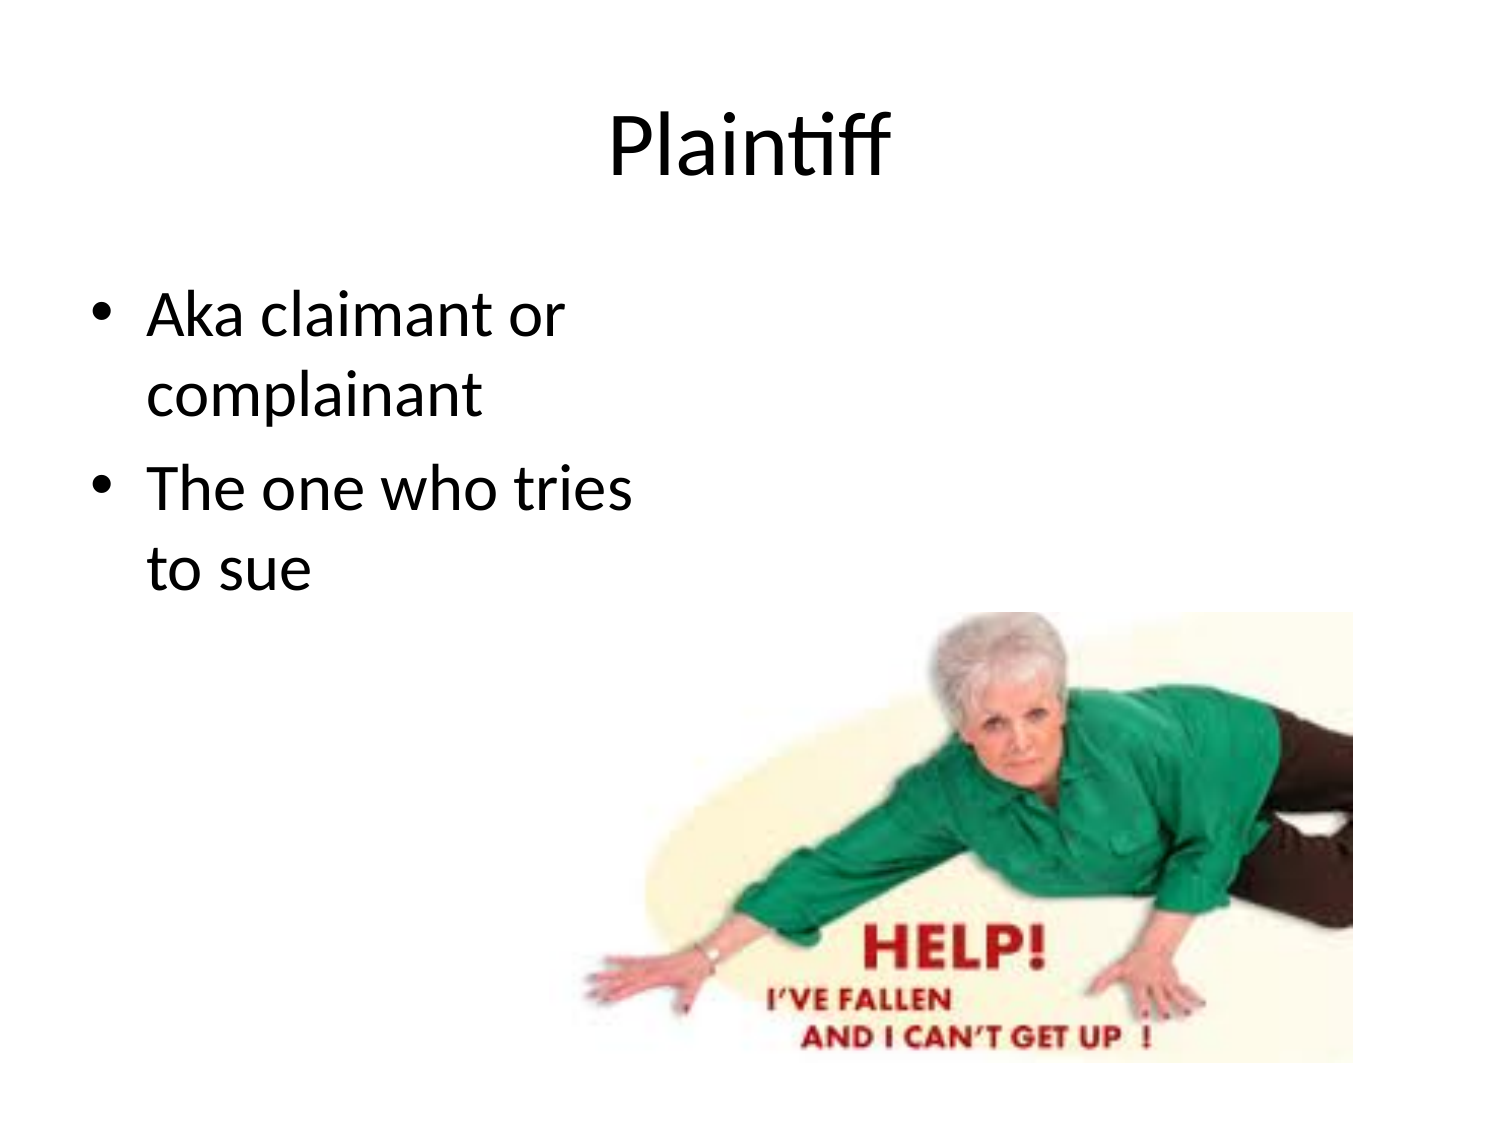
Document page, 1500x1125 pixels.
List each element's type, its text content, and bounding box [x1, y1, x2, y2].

title Plaintiff [75, 45, 1425, 233]
list Aka claimant or complainant The one who tries to sue [75, 262, 688, 1005]
picture [549, 612, 1353, 1063]
